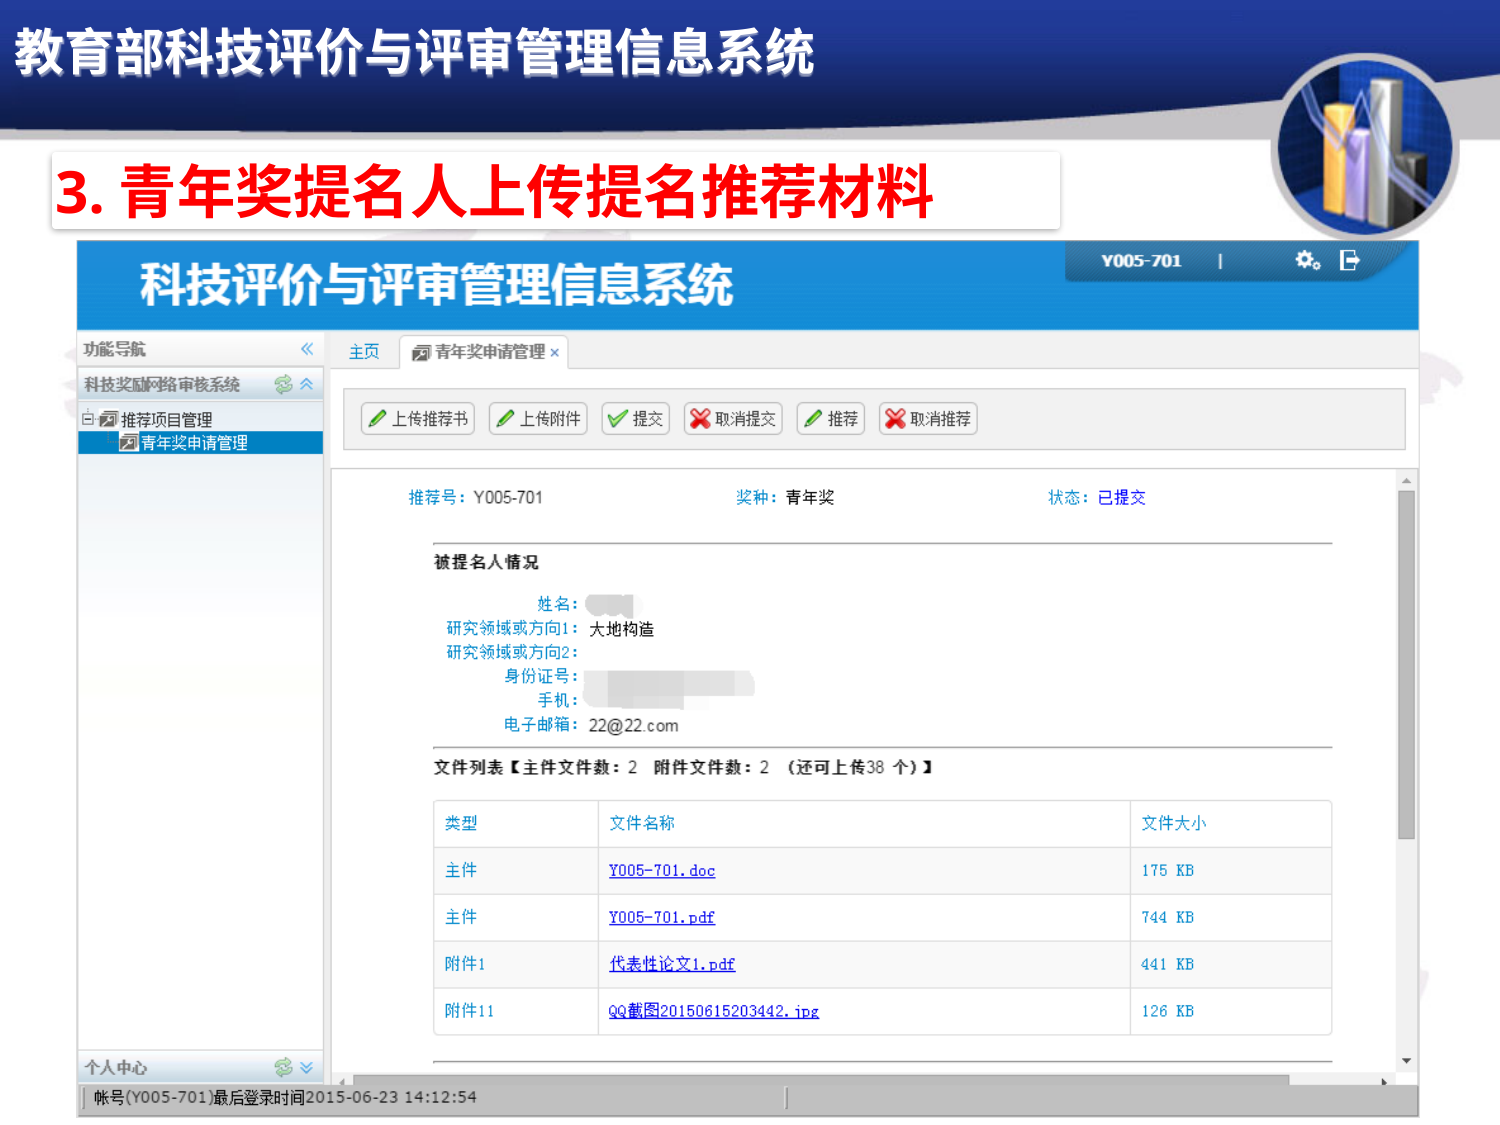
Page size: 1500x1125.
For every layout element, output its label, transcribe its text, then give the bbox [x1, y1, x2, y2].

picture [0, 0, 1500, 1125]
text_box 3.青年奖提名人上传提名推荐材料 [52, 152, 1060, 229]
